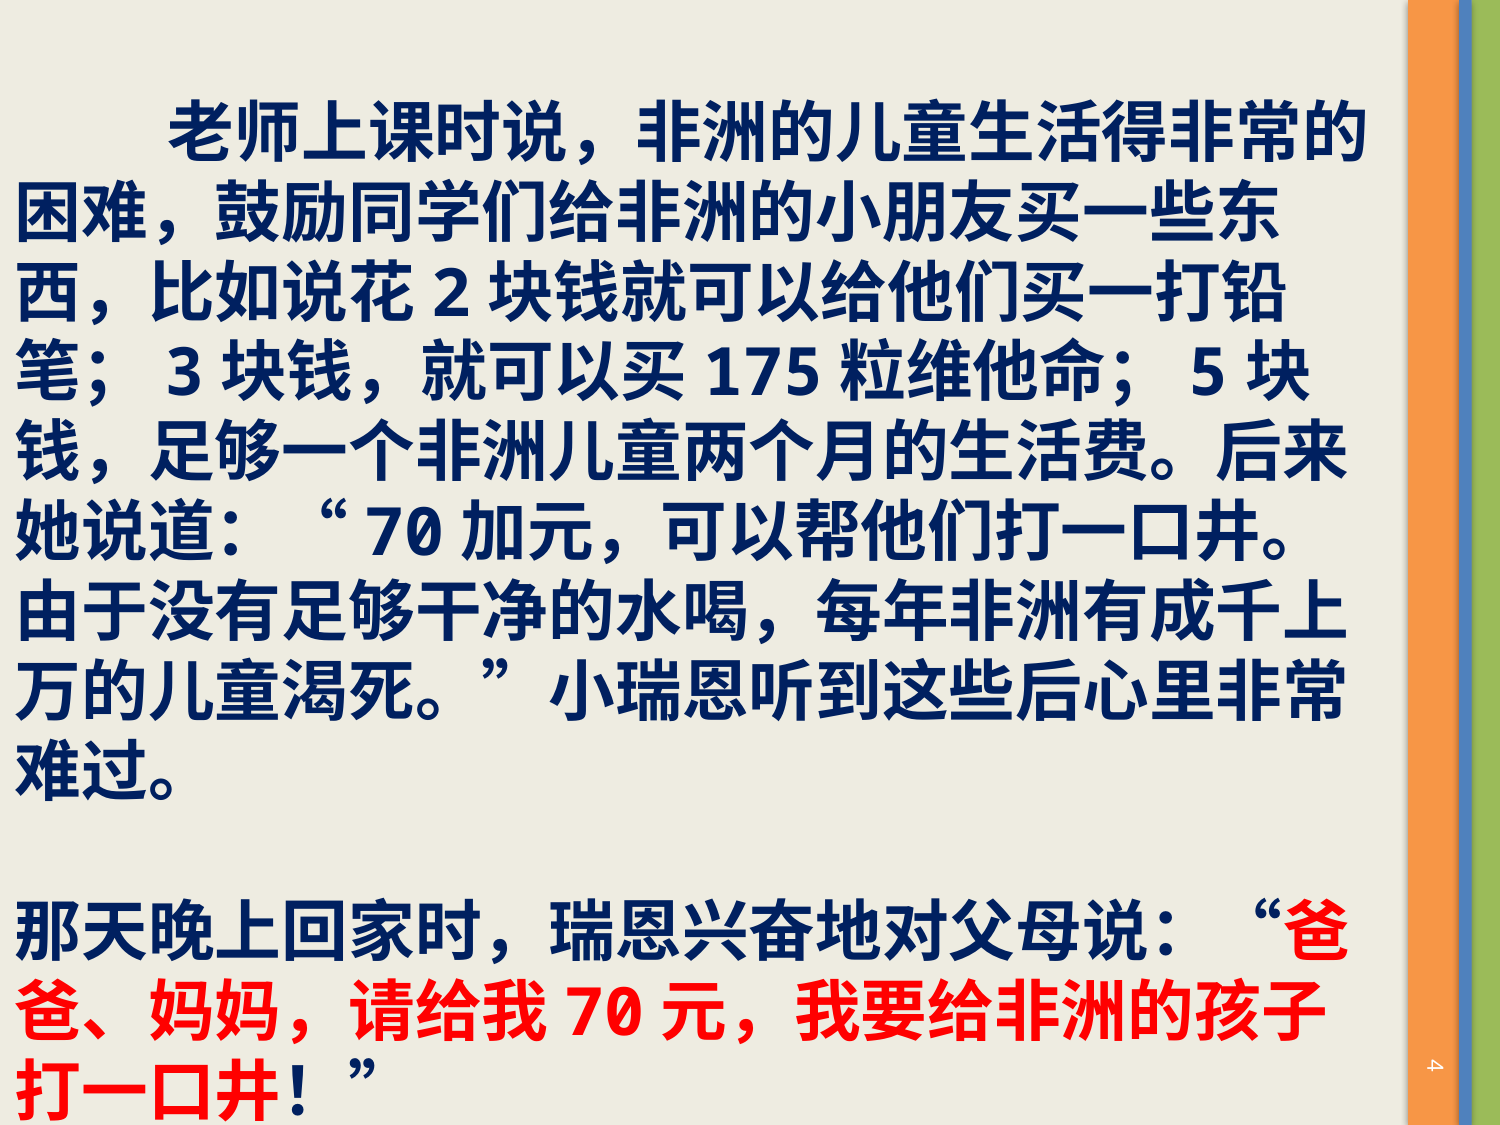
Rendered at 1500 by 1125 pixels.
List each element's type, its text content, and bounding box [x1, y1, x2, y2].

text_box 老师上课时说，非洲的儿童生活得非常的困难，鼓励同学们给非洲的小朋友买一些东西，比如说花2块钱就可以给他们买一打铅笔；3块钱，就可以买175粒维他命；5块钱，足够一个非洲儿童两个月的生活费。后来她说道：“70加元，可以帮他们打一口井。由于没有足够干净的水喝，每年非洲有成千上万的儿童渴死。”小瑞恩听到这些后心里非常难过。 那天晚上回家时，瑞恩兴奋地对父母说：“爸爸、妈妈，请给我70元，我要给非洲的孩子打一口井！” [0, 81, 1407, 1125]
slide_number 4 [1407, 928, 1468, 1088]
